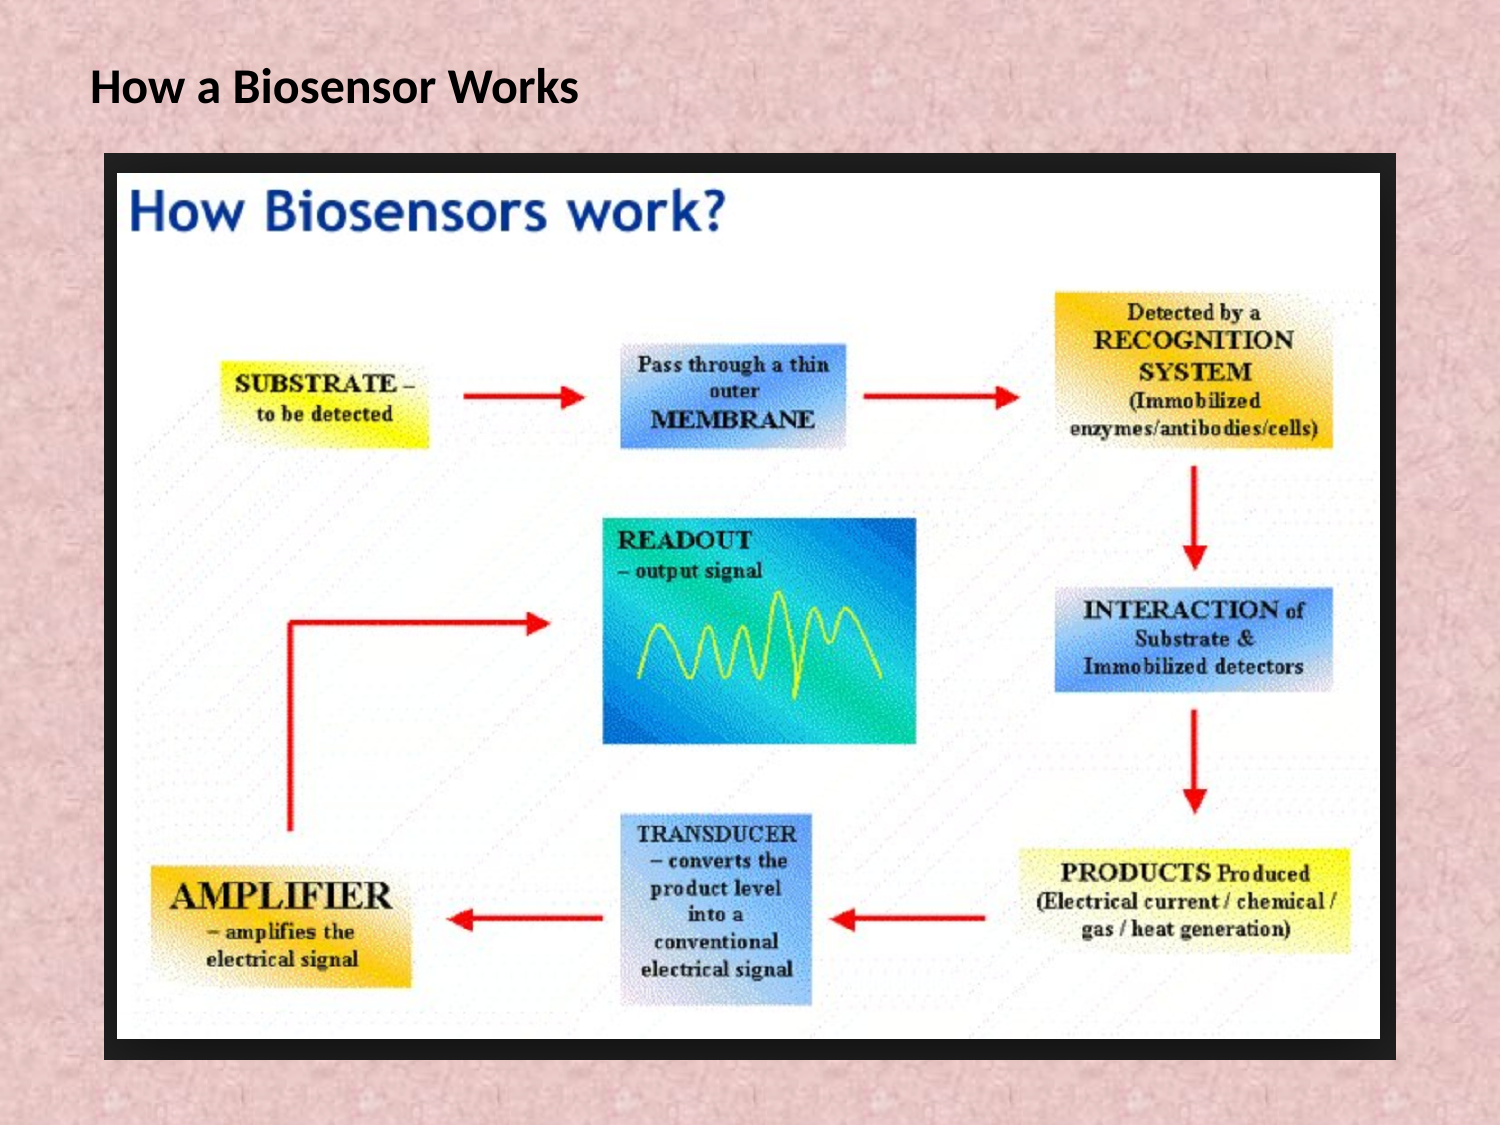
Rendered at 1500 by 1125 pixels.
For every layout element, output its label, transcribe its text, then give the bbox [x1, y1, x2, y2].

title How a Biosensor Works [75, 45, 1425, 182]
picture [103, 153, 1396, 1060]
